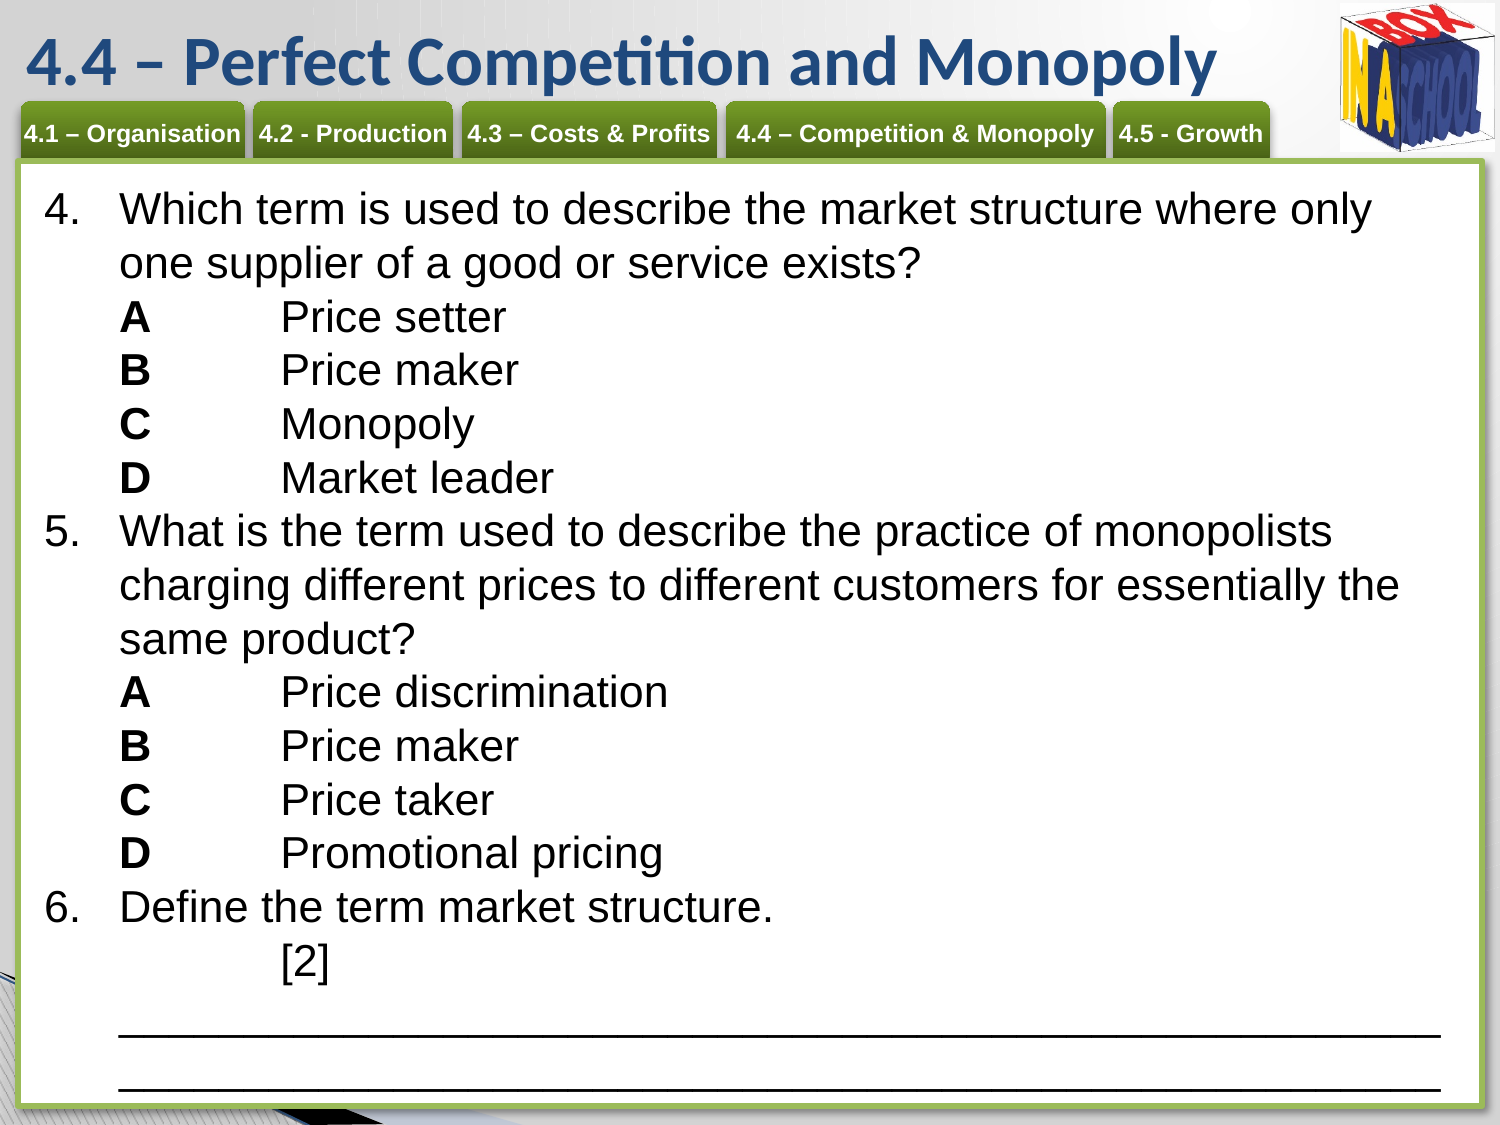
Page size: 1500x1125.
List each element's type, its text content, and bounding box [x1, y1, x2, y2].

text_box Which term is used to describe the market structure where only one supplier of a good or service exists? A Price setter B Price maker C Monopoly D Market leader What is the term used to describe the practice of monopolists charging different prices to different customers for essentially the same product? A Price discrimination B Price maker C Price taker D Promotional pricing Define the term market structure. [2] _______________________________________________________________________________________________________________________________________________________________ [29, 172, 1465, 1125]
picture [1340, 3, 1495, 152]
title 4.4 – Perfect Competition and Monopoly [11, 11, 1282, 102]
